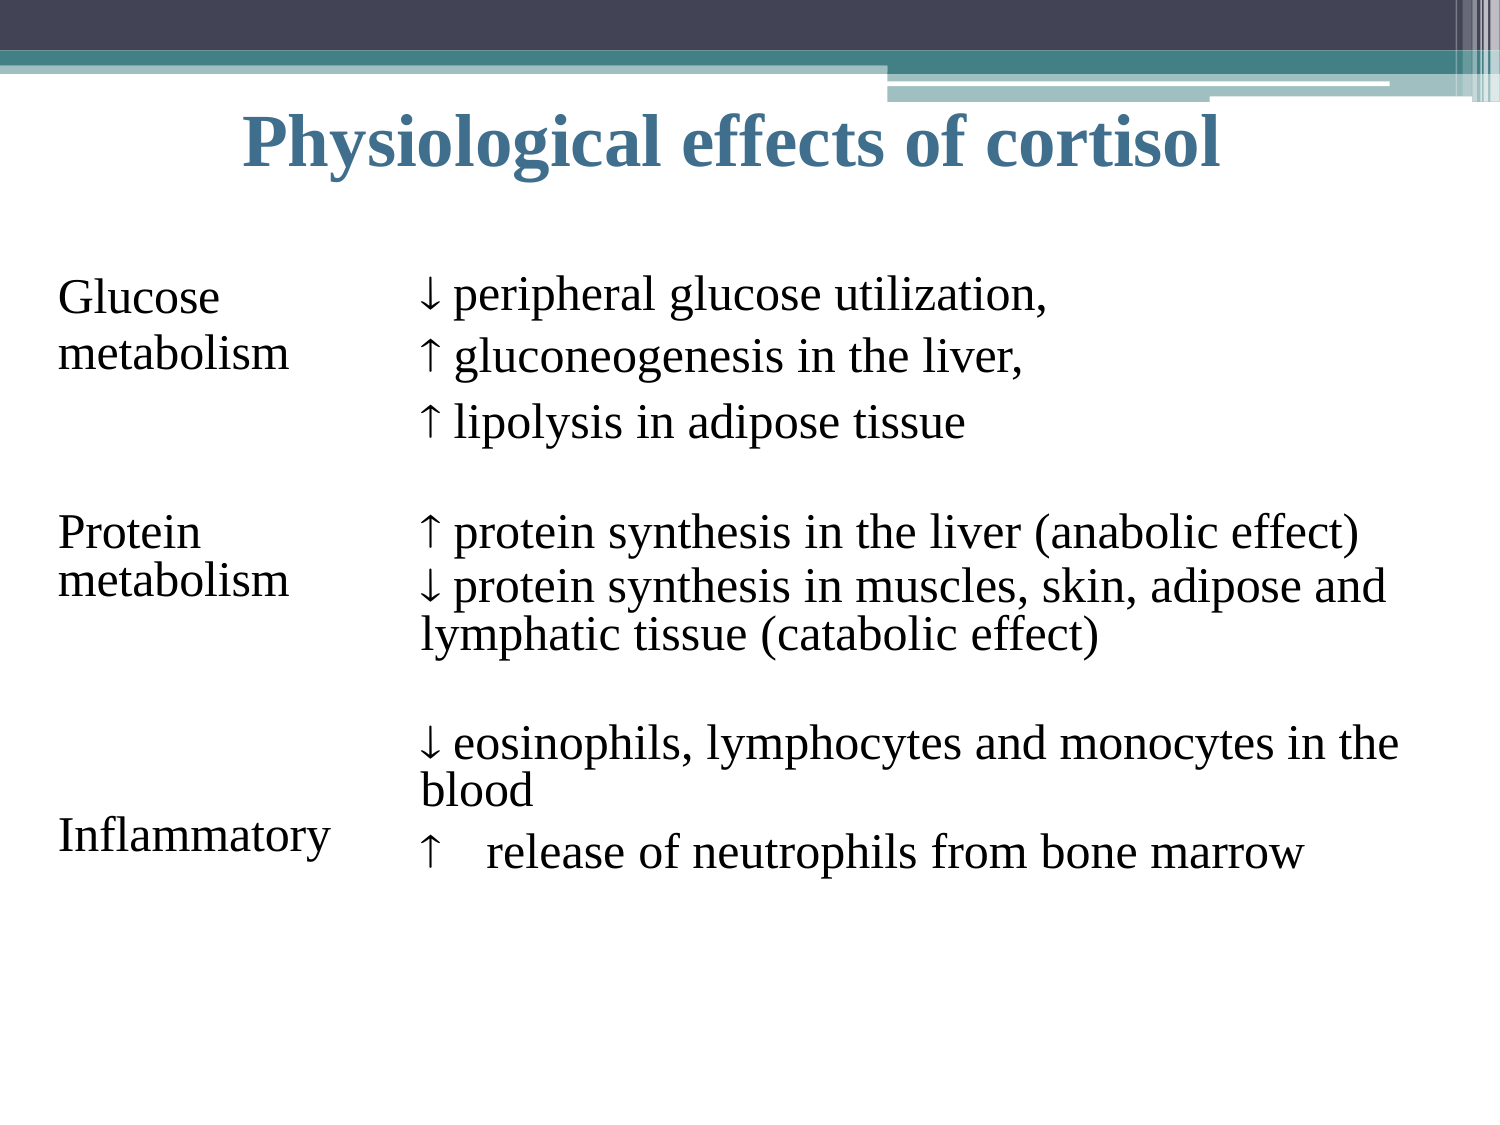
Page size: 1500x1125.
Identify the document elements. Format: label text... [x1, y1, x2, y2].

list  peripheral glucose utilization,  gluconeogenesis in the liver,  lipolysis in adipose tissue  protein synthesis in the liver (anabolic effect)  protein synthesis in muscles, skin, adipose and lymphatic tissue (catabolic effect)  eosinophils, lymphocytes and monocytes in the blood  release of neutrophils from bone marrow [418, 252, 1462, 892]
text_box Protein metabolism [55, 494, 332, 607]
title Physiological effects of cortisol [56, 88, 1444, 279]
text_box Glucose metabolism [55, 251, 332, 380]
text_box Inflammatory [55, 799, 380, 862]
